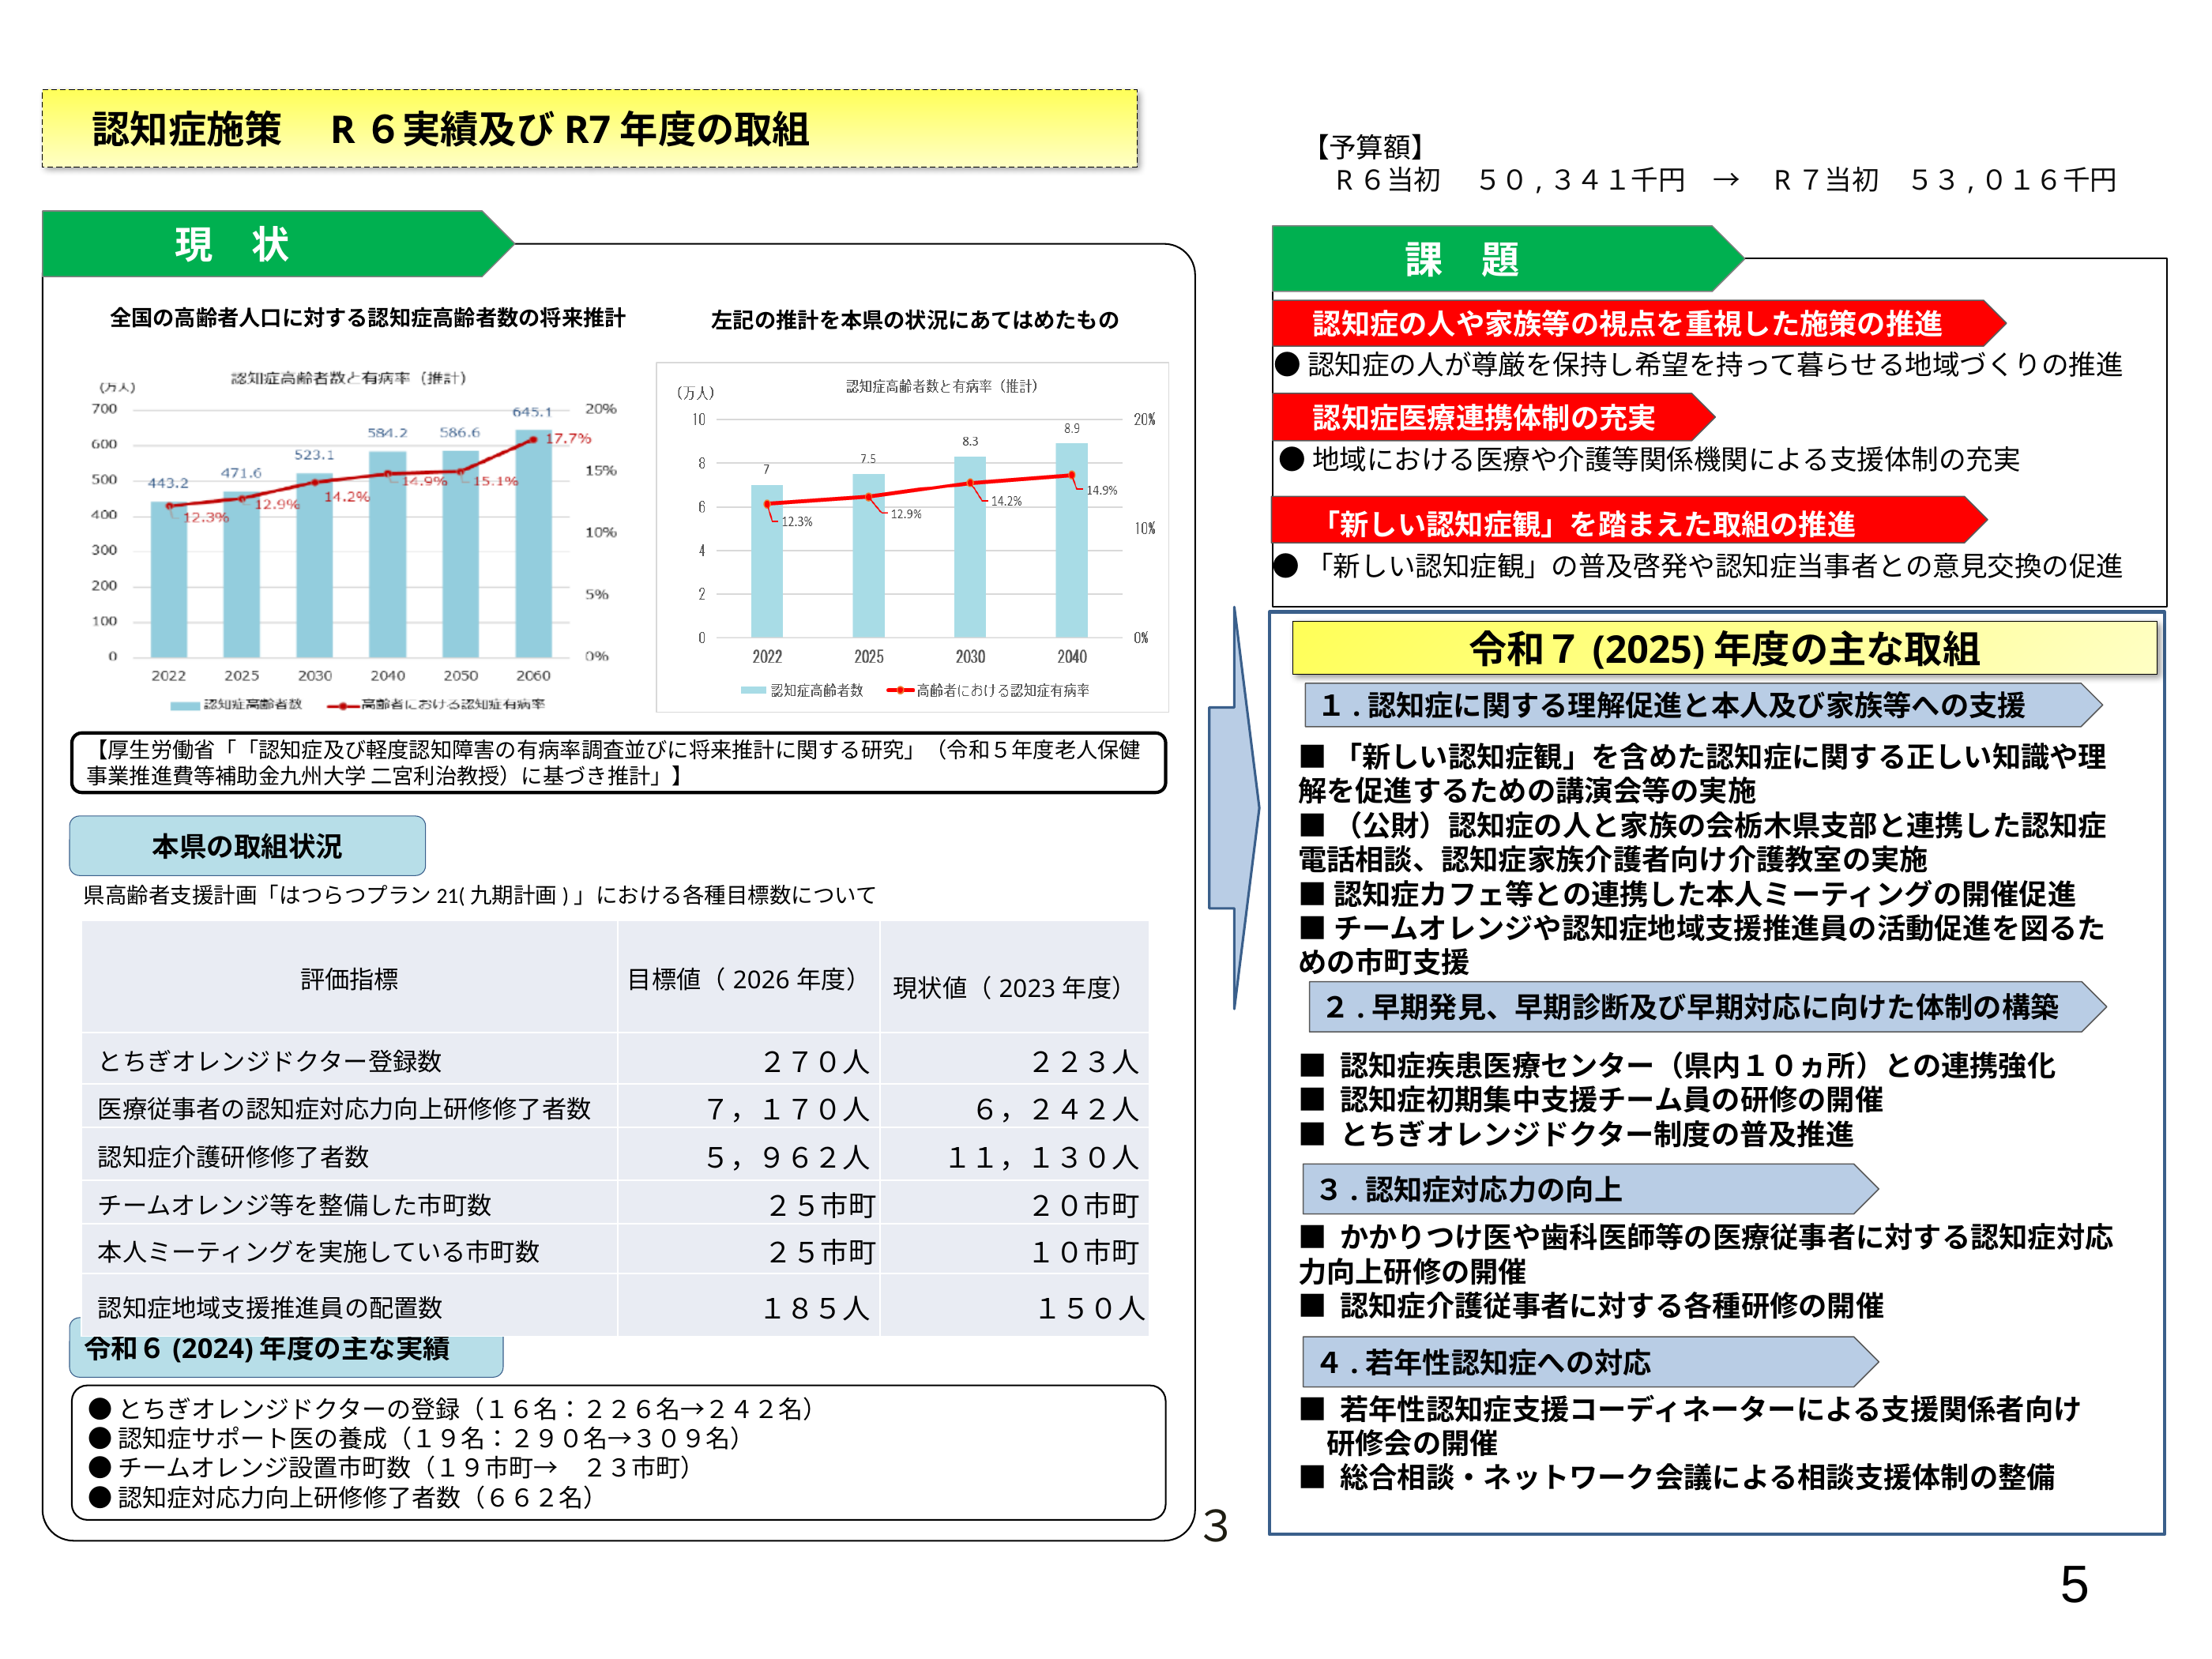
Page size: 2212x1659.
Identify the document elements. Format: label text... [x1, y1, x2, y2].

text_box ２.早期発見、早期診断及び早期対応に向けた体制の構築 [1307, 980, 2109, 1034]
table_cell 医療従事者の認知症対応力向上研修修了者数 [82, 1085, 617, 1127]
text_box 左記の推計を本県の状況にあてはめたもの [692, 274, 1139, 351]
table_cell ２２３人 [881, 1033, 1149, 1083]
text_box ３ [841, 1480, 1591, 1570]
text_box [1207, 605, 1262, 1011]
text_box ●認知症の人が尊厳を保持し希望を持って暮らせる地域づくりの推進 [1262, 342, 2157, 387]
table_cell ２５市町 [619, 1224, 879, 1273]
text_box 【予算額】 R６当初 ５０,３４１千円 → R７当初 ５３,０１６千円 [1288, 146, 2149, 213]
table_header 現状値（2023年度） [881, 921, 1149, 1032]
table_cell ２０市町 [881, 1181, 1149, 1223]
text_box 令和６(2024)年度の主な実績 [67, 1315, 506, 1379]
picture [655, 361, 1169, 713]
table_cell １１，１３０人 [881, 1128, 1149, 1179]
table_cell 認知症介護研修修了者数 [82, 1128, 617, 1179]
table_cell １０市町 [881, 1224, 1149, 1273]
table_cell １８５人 [619, 1274, 879, 1336]
text_box 認知症医療連携体制の充実 [1270, 391, 1717, 436]
table_cell ７，１７０人 [619, 1085, 879, 1127]
text_box 県高齢者支援計画「はつらつプラン21(九期計画)」における各種目標数について [70, 874, 1120, 927]
table_cell ６，２４２人 [881, 1085, 1149, 1127]
table_cell １５０人 [881, 1274, 1149, 1336]
text_box [1268, 610, 2166, 1536]
table_cell 本人ミーティングを実施している市町数 [82, 1224, 617, 1273]
table_header 評価指標 [82, 921, 617, 1032]
text_box 令和７(2025)年度の主な取組 [1292, 621, 2157, 675]
text_box 「新しい認知症観」を踏まえた取組の推進 [1270, 495, 1990, 543]
text_box 認知症の人や家族等の視点を重視した施策の推進 [1270, 298, 2008, 342]
text_box ３.認知症対応力の向上 [1301, 1162, 1881, 1216]
text_box 本県の取組状況 [67, 814, 427, 874]
text_box 認知症施策 R６実績及びR7年度の取組 [42, 89, 1138, 167]
text_box ４.若年性認知症への対応 [1301, 1335, 1881, 1389]
table_cell ５，９６２人 [619, 1128, 879, 1179]
text_box ●とちぎオレンジドクターの登録（１６名：２２６名→２４２名） ●認知症サポート医の養成（１９名：２９０名→３０９名） ●チームオレンジ設置市町数（１９市町→ ２３市町） ●認知症対応力向上研修修了者数（６６２名） [70, 1383, 1168, 1522]
table_cell とちぎオレンジドクター登録数 [82, 1033, 617, 1083]
table_cell ２７０人 [619, 1033, 879, 1083]
text_box ■「新しい認知症観」を含めた認知症に関する正しい知識や理解を促進するための講演会等の実施 ■（公財）認知症の人と家族の会栃木県支部と連携した認知症電話相談、認知症家族介護者向け介護教室の実施 ■認知症カフェ等との連携した本人ミーティングの開催促進 ■チームオレンジや認知症地域支援推進員の活動促進を図るための市町支援 ■ 認知症疾患医療センター（県内１０ヵ所）との連携強化 ■ 認知症初期集中支援チーム員の研修の開催 ■ とちぎオレンジドクター制度の普及推進 ■ かかりつけ医や歯科医師等の医療従事者に対する認知症対応力向上研修の開催 ■ 認知症介護従事者に対する各種研修の開催 ■ 若年性認知症支援コーディネーターによる支援関係者向け 研修会の開催 ■ 総合相談・ネットワーク会議による相談支援体制の整備 [1285, 731, 2146, 1519]
text_box [1271, 257, 2169, 608]
table_header 目標値（2026年度） [619, 921, 879, 1032]
table_cell 認知症地域支援推進員の配置数 [82, 1274, 617, 1336]
text_box ●地域における医療や介護等関係機関による支援体制の充実 [1266, 436, 2103, 481]
text_box 現 状 [40, 209, 517, 279]
table_cell ２５市町 [619, 1181, 879, 1223]
picture [77, 365, 619, 719]
text_box 課 題 [1270, 224, 1747, 294]
table_cell チームオレンジ等を整備した市町数 [82, 1181, 617, 1223]
text_box [40, 242, 1197, 1543]
text_box １.認知症に関する理解促進と本人及び家族等への支援 [1304, 681, 2105, 728]
text_box 【厚生労働省「「認知症及び軽度認知障害の有病率調査並びに将来推計に関する研究」（令和５年度老人保健事業推進費等補助金九州大学 二宮利治教授）に基づき推計」】 [70, 731, 1168, 795]
text_box 全国の高齢者人口に対する認知症高齢者数の将来推計 [70, 272, 666, 349]
text_box ●「新しい認知症観」の普及啓発や認知症当事者との意見交換の促進 [1261, 543, 2165, 588]
slide_number 5 [2039, 1537, 2101, 1627]
